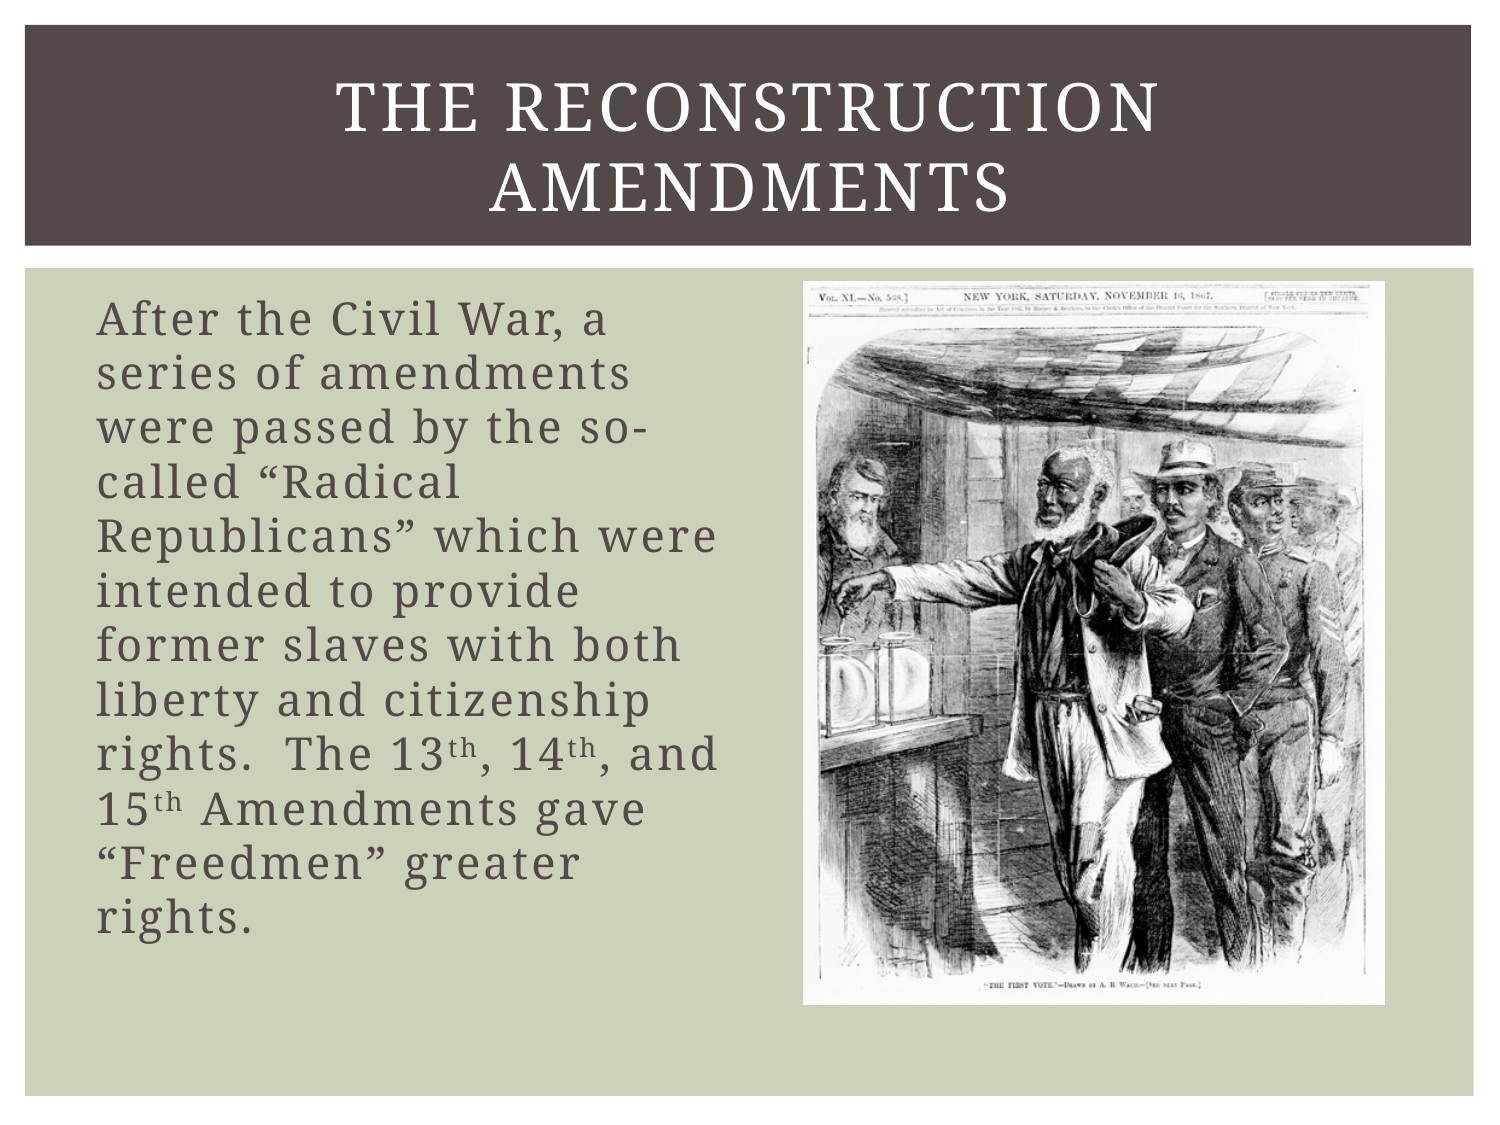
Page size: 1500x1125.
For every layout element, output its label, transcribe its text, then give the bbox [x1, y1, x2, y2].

list After the Civil War, a series of amendments were passed by the so-called “Radical Republicans” which were intended to provide former slaves with both liberty and citizenship rights. The 13th, 14th, and 15th Amendments gave “Freedmen” greater rights. [75, 281, 738, 1005]
title The reconstruction amendments [62, 58, 1438, 232]
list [803, 281, 1385, 1006]
